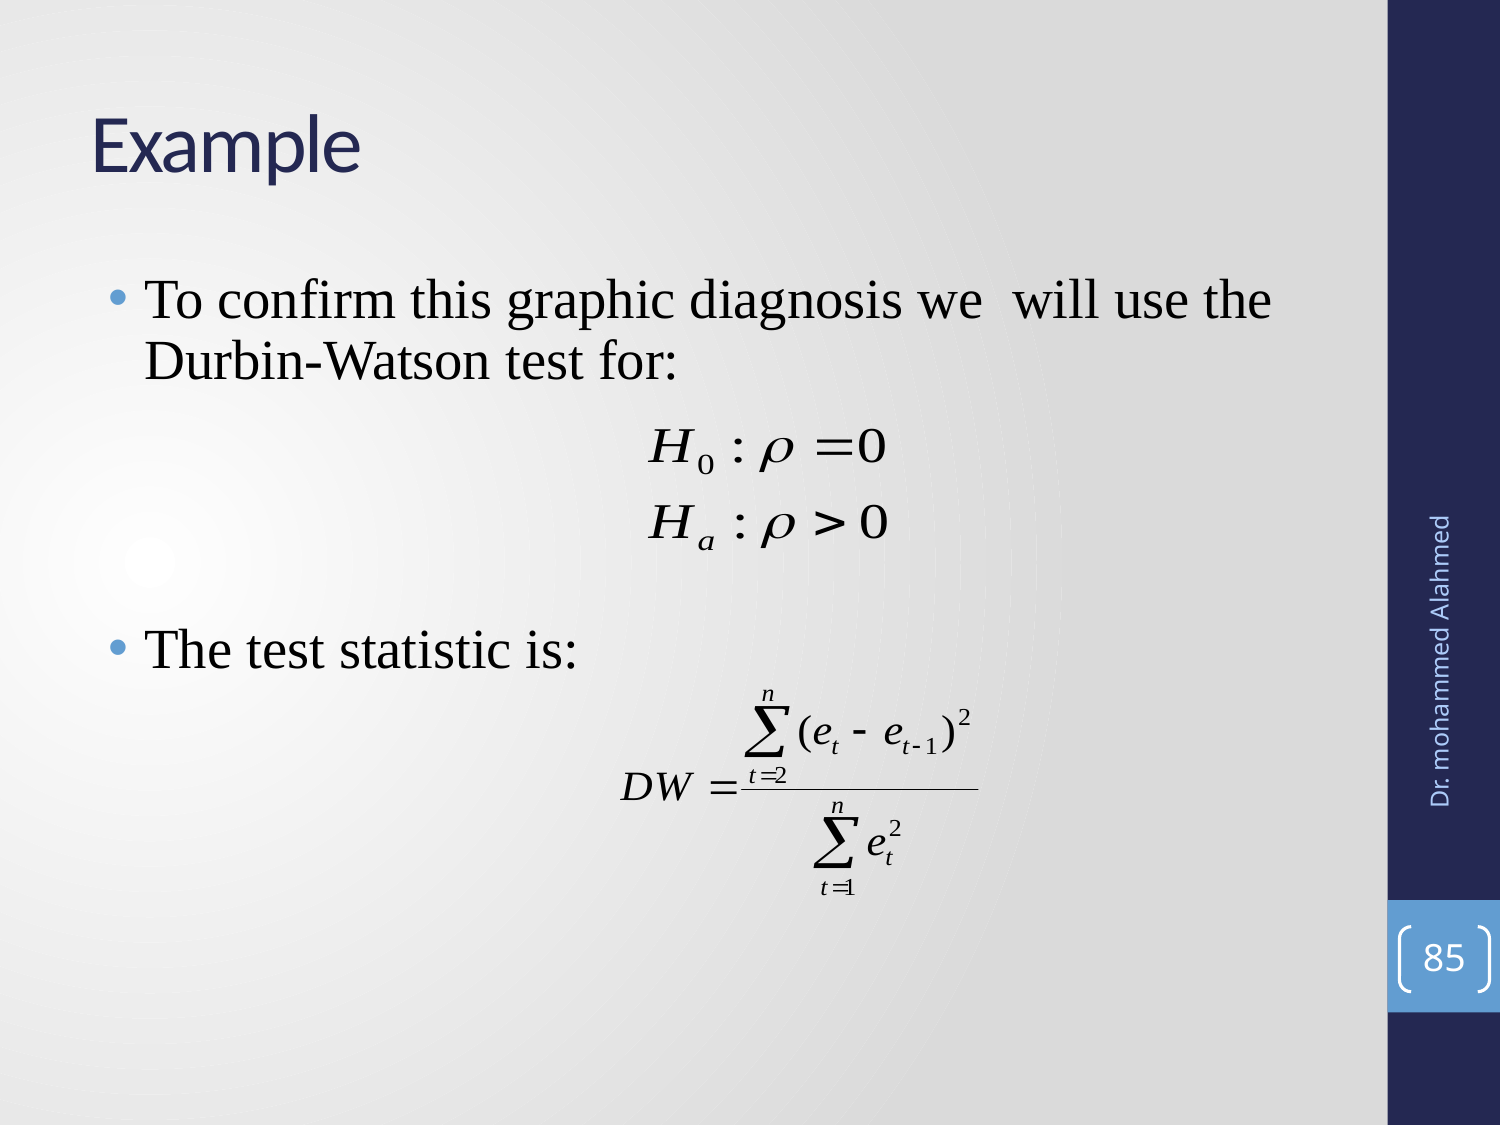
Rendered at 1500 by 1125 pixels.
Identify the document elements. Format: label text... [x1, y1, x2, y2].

list To confirm this graphic diagnosis we will use the Durbin-Watson test for: The test statistic is: [75, 262, 1325, 1050]
title Example [75, 45, 1325, 233]
footer Dr. mohammed Alahmed [1408, 500, 1469, 889]
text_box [636, 411, 901, 563]
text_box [611, 674, 988, 905]
slide_number 85 [1397, 925, 1492, 994]
